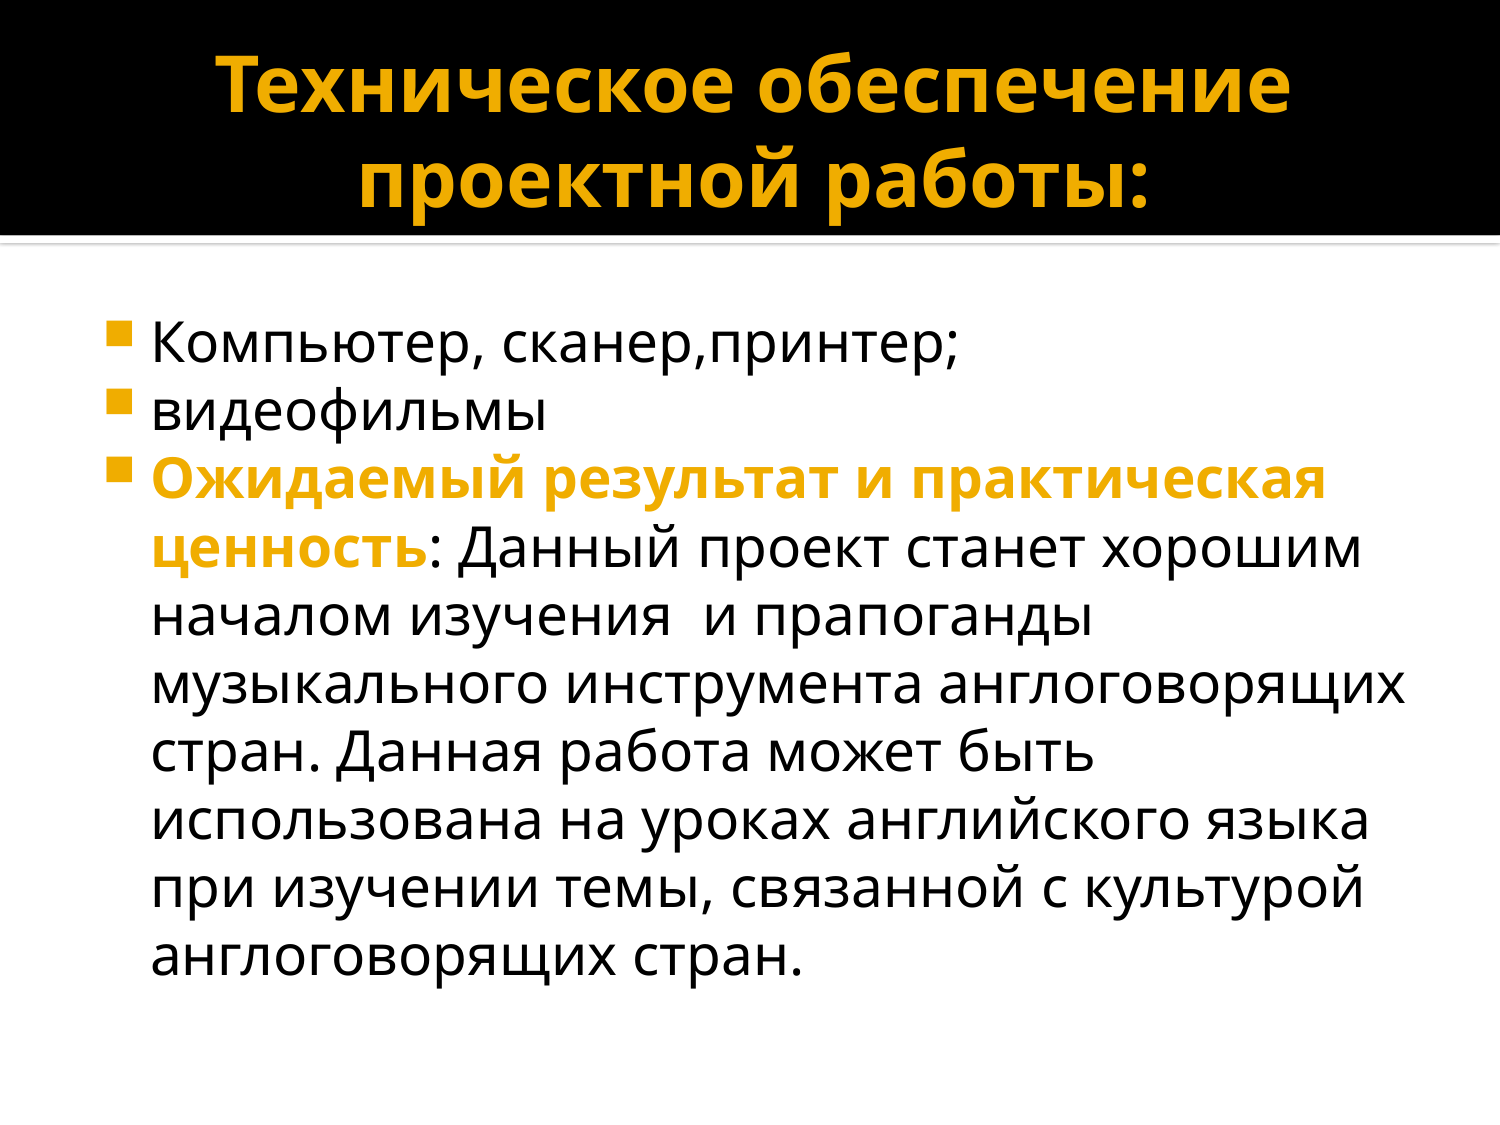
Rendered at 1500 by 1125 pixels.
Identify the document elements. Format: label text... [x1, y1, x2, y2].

list Компьютер, сканер,принтер; видеофильмы Ожидаемый результат и практическая ценность: Данный проект станет хорошим началом изучения и прапоганды музыкального инструмента англоговорящих стран. Данная работа может быть использована на уроках английского языка при изучении темы, связанной с культурой англоговорящих стран. [75, 291, 1425, 1050]
title Техническое обеспечение проектной работы: [75, 25, 1425, 231]
